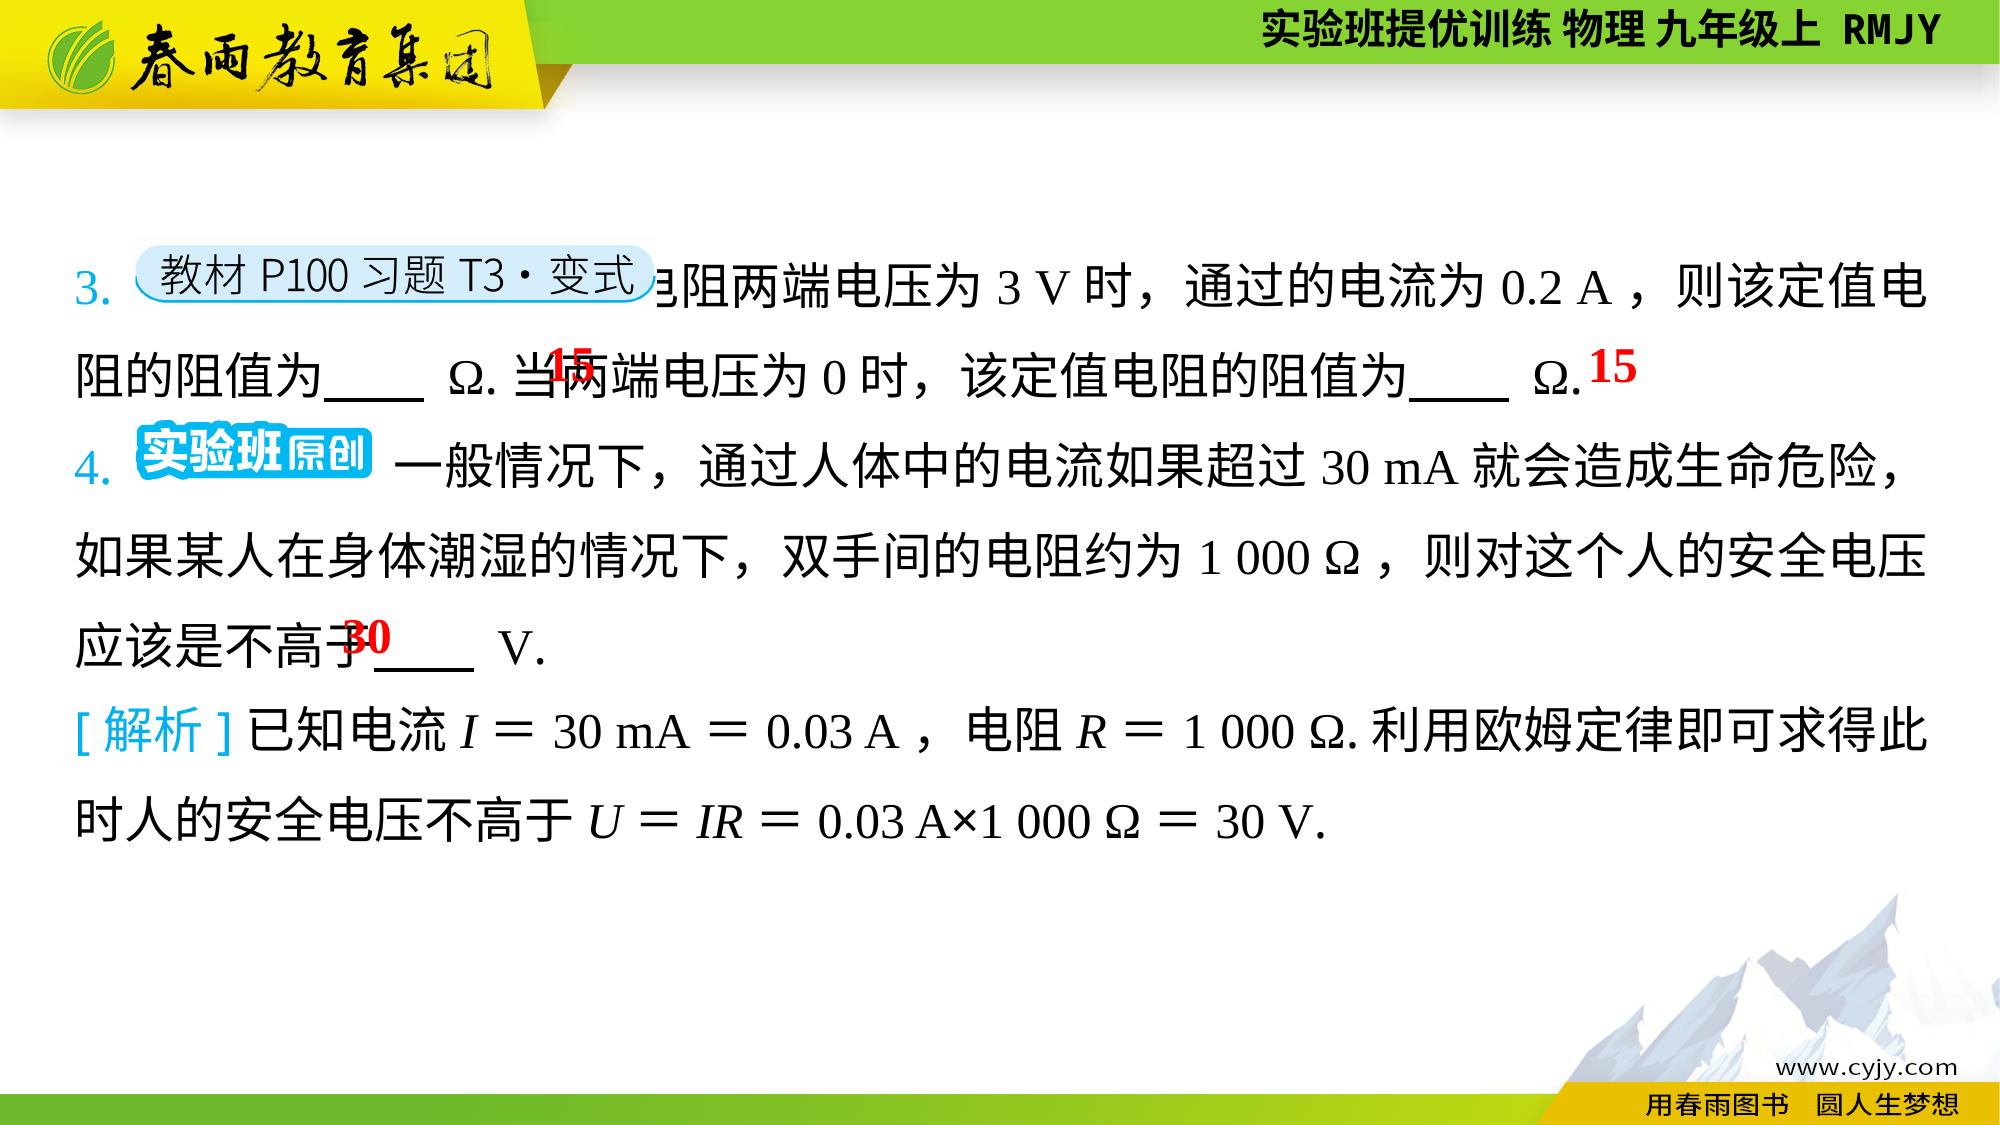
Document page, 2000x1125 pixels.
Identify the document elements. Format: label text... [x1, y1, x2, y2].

list 3. 一个定值电阻两端电压为3 V时，通过的电流为0.2 A，则该定值电阻的阻值为 Ω.当两端电压为0时，该定值电阻的阻值为 Ω. 4. 一般情况下，通过人体中的电流如果超过30 mA就会造成生命危险，如果某人在身体潮湿的情况下，双手间的电阻约为1 000 Ω，则对这个人的安全电压应该是不高于 V. [59, 216, 1944, 660]
picture [0, 0, 2000, 1125]
text_box 15 [530, 324, 611, 399]
text_box 30 [327, 596, 407, 660]
text_box [解析]已知电流I＝30 mA＝0.03 A，电阻R＝1 000 Ω.利用欧姆定律即可求得此时人的安全电压不高于U＝IR＝0.03 A×1 000 Ω＝30 V. [59, 660, 1944, 856]
text_box 15 [1573, 324, 1653, 400]
